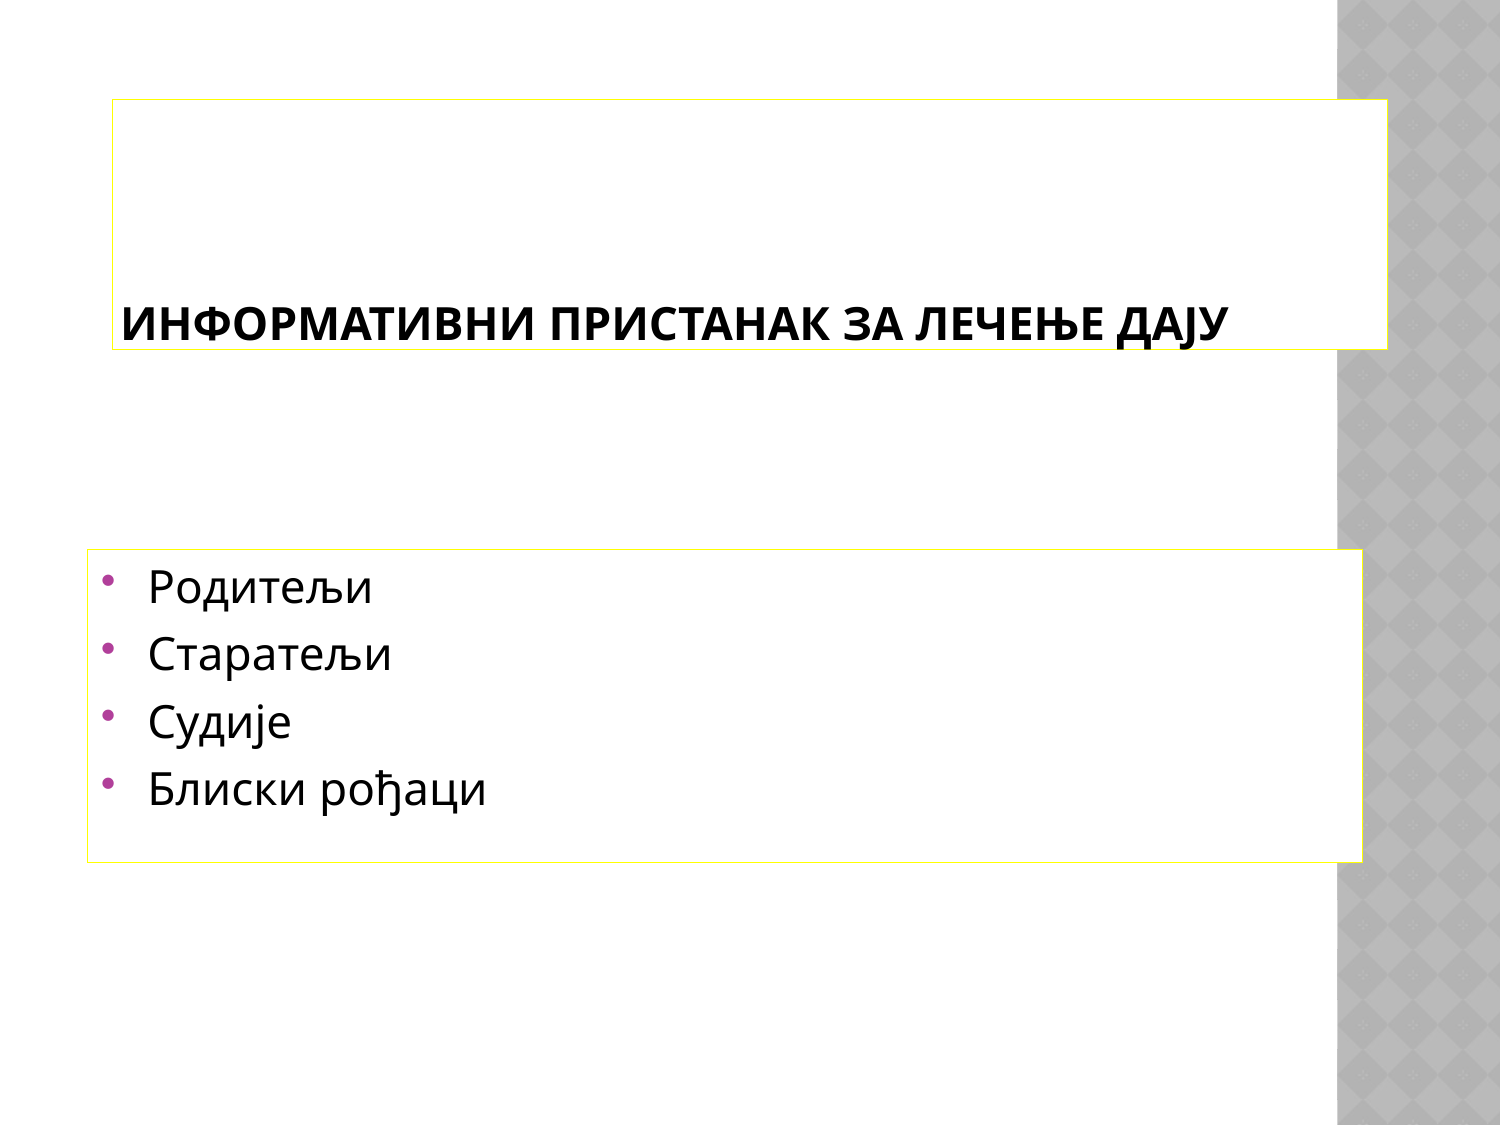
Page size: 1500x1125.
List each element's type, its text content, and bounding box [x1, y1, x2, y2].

list Родитељи Старатељи Судије Блиски рођаци [87, 549, 1363, 863]
title ИНФОРМАТИВНИ ПРИСТАНАК ЗА ЛЕЧЕЊЕ ДАЈУ [112, 99, 1388, 350]
